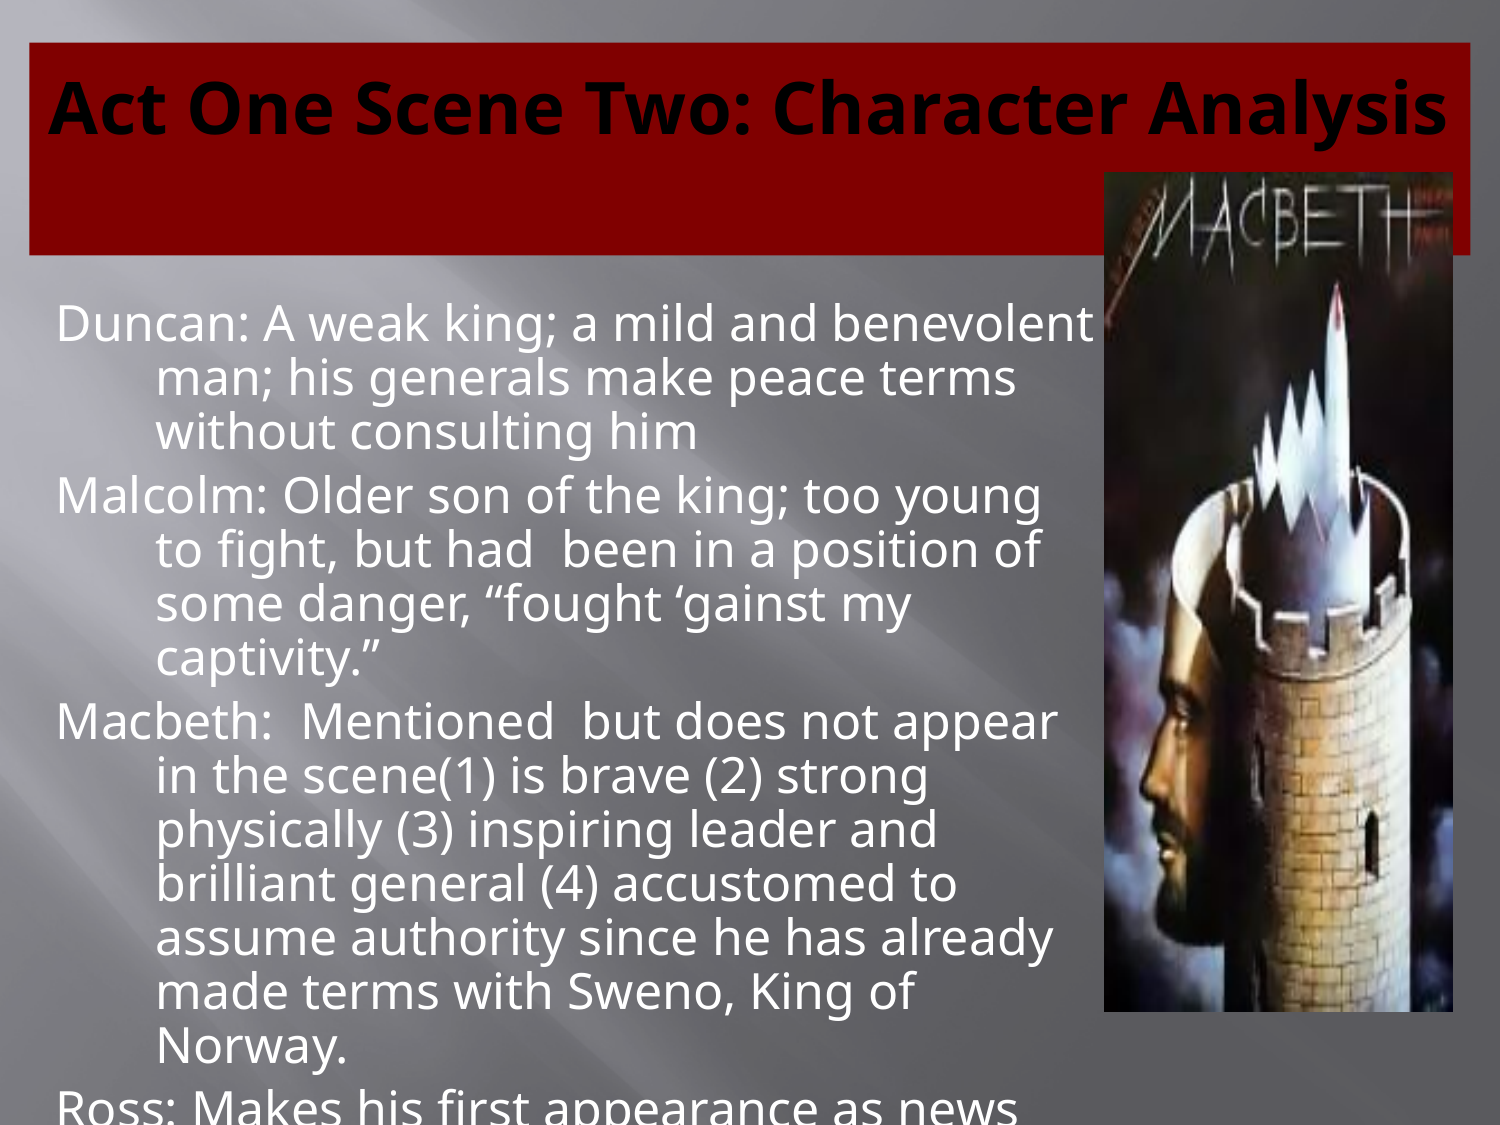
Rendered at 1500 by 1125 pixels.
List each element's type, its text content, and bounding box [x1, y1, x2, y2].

picture [1104, 172, 1454, 1012]
list Duncan: A weak king; a mild and benevolent man; his generals make peace terms without consulting him Malcolm: Older son of the king; too young to fight, but had been in a position of some danger, “fought ‘gainst my captivity.” Macbeth: Mentioned but does not appear in the scene(1) is brave (2) strong physically (3) inspiring leader and brilliant general (4) accustomed to assume authority since he has already made terms with Sweno, King of Norway. Ross: Makes his first appearance as news carrier of the play; he is a nobleman and speaks in picturesque poetic language. [41, 290, 1116, 1125]
title Act One Scene Two: Character Analysis [29, 42, 1471, 256]
